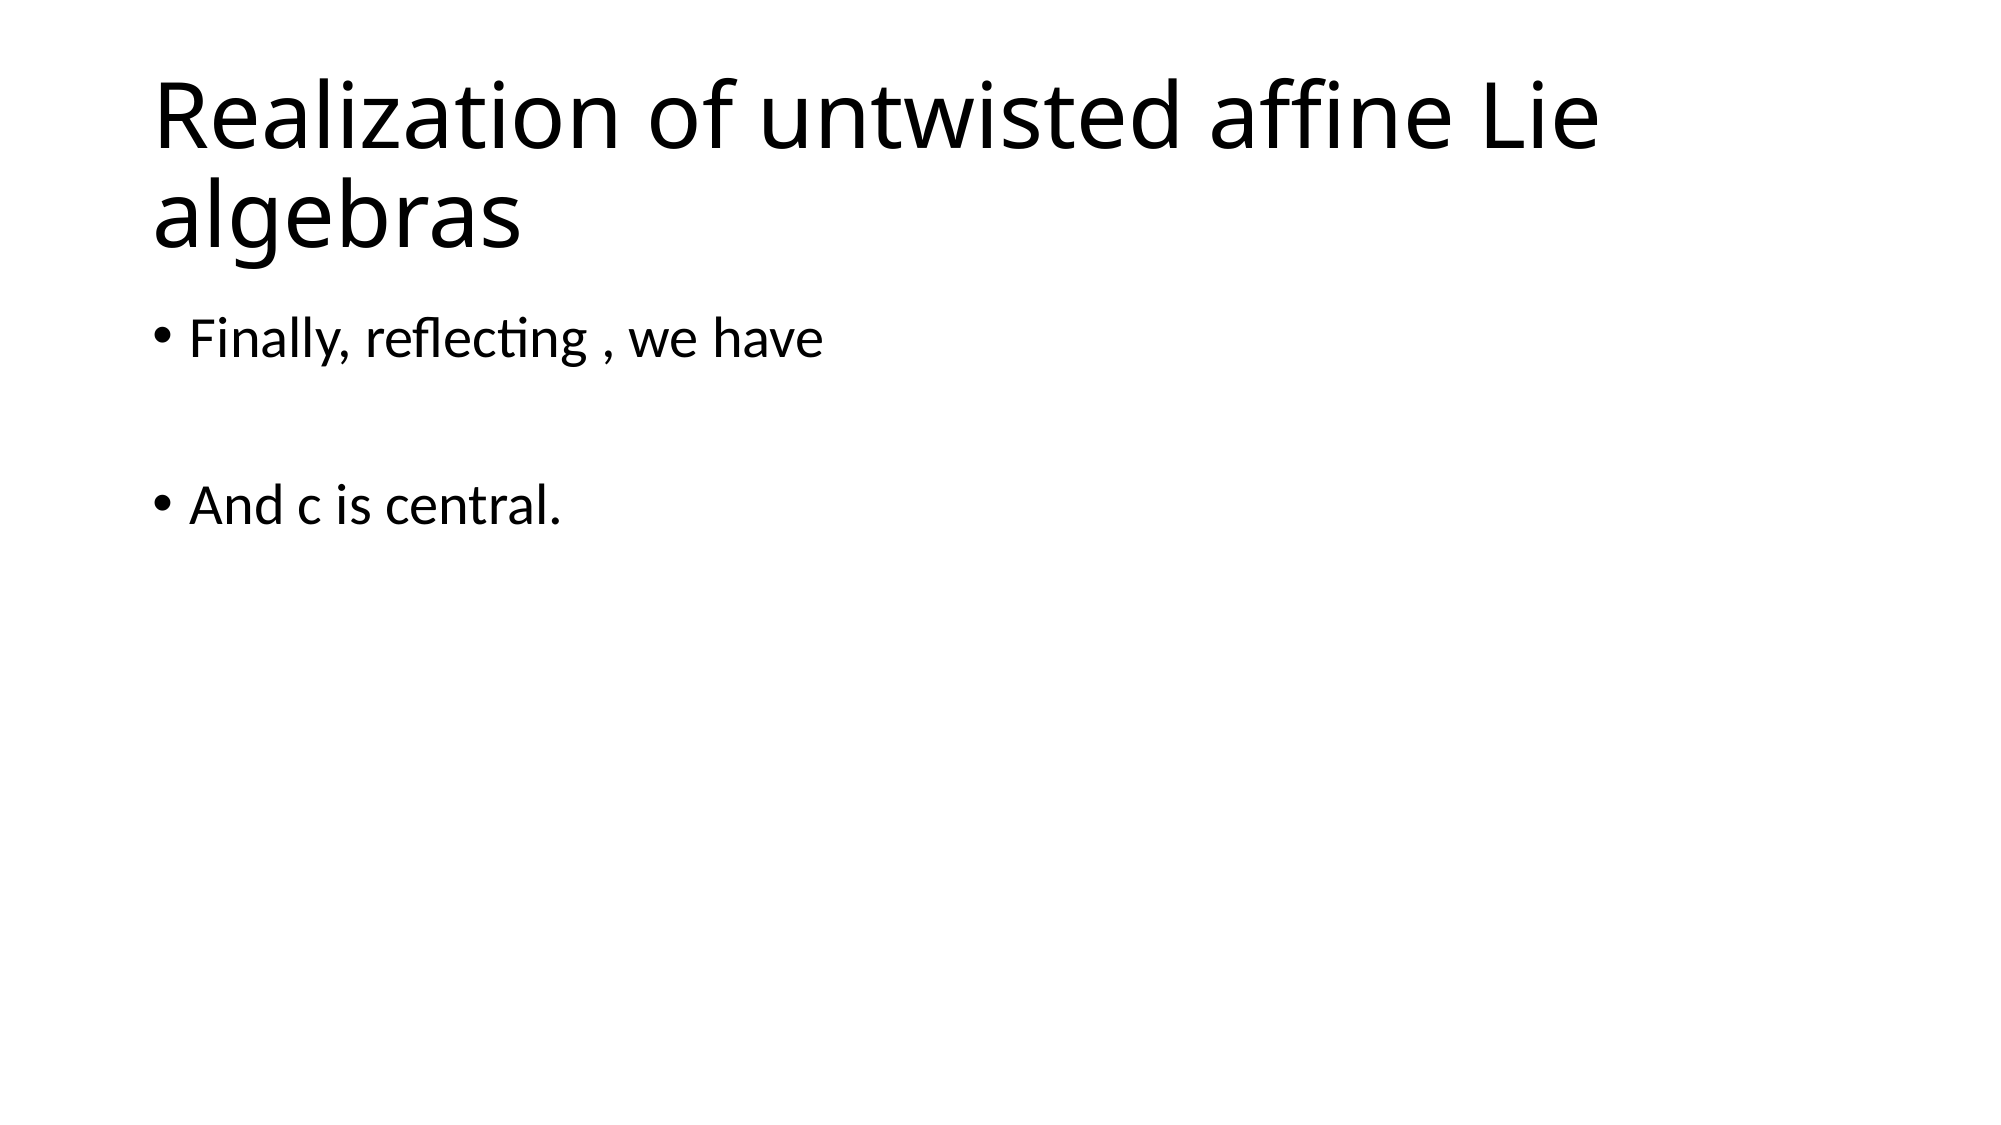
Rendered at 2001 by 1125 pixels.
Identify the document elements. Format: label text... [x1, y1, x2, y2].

title Realization of untwisted affine Lie algebras [137, 59, 1863, 278]
